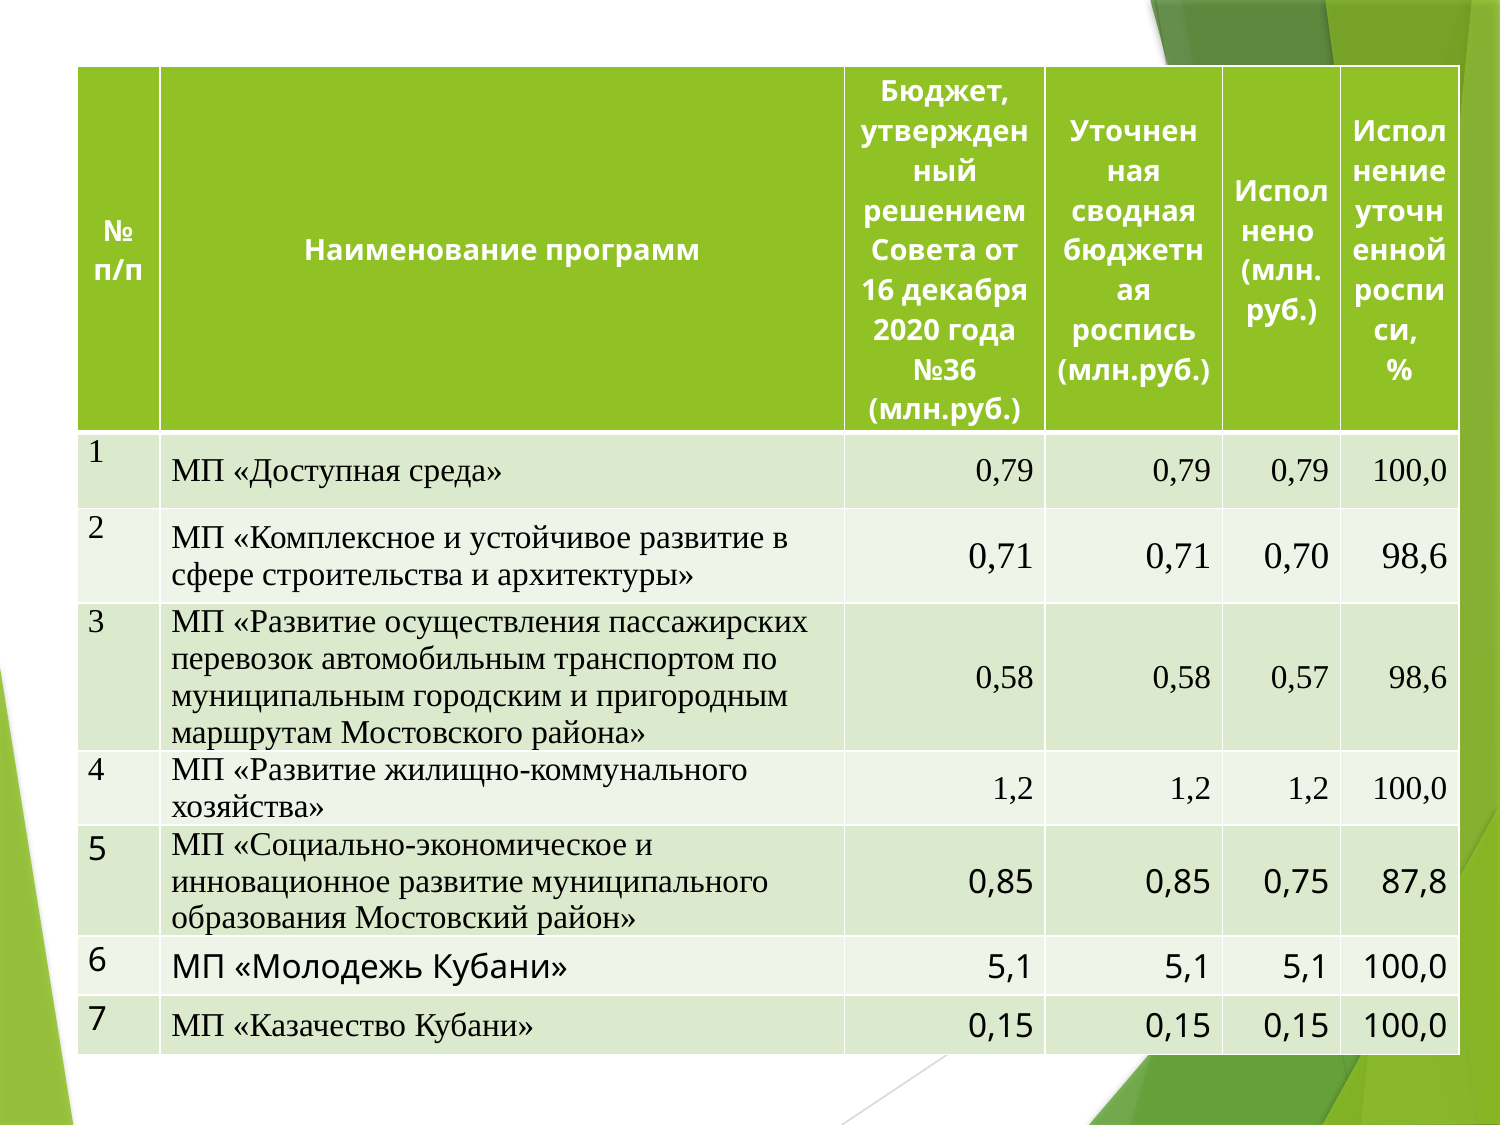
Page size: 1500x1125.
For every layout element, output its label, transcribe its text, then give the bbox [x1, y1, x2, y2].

table_cell 0,71 [1046, 509, 1222, 602]
table_cell 0,79 [1223, 435, 1340, 508]
table_cell МП «Социально-экономическое и инновационное развитие муниципального образования Мостовский район» [161, 826, 844, 935]
table_cell 0,85 [1046, 826, 1222, 935]
table_cell 7 [78, 996, 159, 1054]
table_cell 100,0 [1341, 752, 1458, 824]
table_cell МП «Доступная среда» [161, 435, 844, 508]
table_cell 100,0 [1341, 937, 1458, 994]
table_cell 0,79 [845, 435, 1044, 508]
table_cell 98,6 [1341, 509, 1458, 602]
table_cell 6 [78, 937, 159, 994]
table_cell 0,15 [845, 996, 1044, 1054]
table_cell 0,58 [845, 604, 1044, 750]
table_header Наименование программ [161, 67, 844, 430]
table_header Уточнен ная сводная бюджетная роспись (млн.руб.) [1046, 67, 1222, 430]
table_cell 3 [78, 604, 159, 750]
table_cell 0,75 [1223, 826, 1340, 935]
table_cell 0,15 [1223, 996, 1340, 1054]
table_cell 5 [78, 826, 159, 935]
table_cell 4 [78, 752, 159, 824]
table_header Исполнение уточненной росписи, % [1341, 67, 1458, 430]
table_cell 5,1 [1046, 937, 1222, 994]
table_cell 0,71 [845, 509, 1044, 602]
table_cell 98,6 [1341, 604, 1458, 750]
table_cell 5,1 [1223, 937, 1340, 994]
table_cell 0,70 [1223, 509, 1340, 602]
table_cell 100,0 [1341, 435, 1458, 508]
table_cell 1,2 [845, 752, 1044, 824]
table_cell МП «Молодежь Кубани» [161, 937, 844, 994]
table_cell МП «Казачество Кубани» [161, 996, 844, 1054]
table_cell МП «Развитие осуществления пассажирских перевозок автомобильным транспортом по муниципальным городским и пригородным маршрутам Мостовского района» [161, 604, 844, 750]
table_cell 0,58 [1046, 604, 1222, 750]
table_cell 0,15 [1046, 996, 1222, 1054]
table_cell 2 [78, 509, 159, 602]
table_cell 1,2 [1223, 752, 1340, 824]
table_cell 5,1 [845, 937, 1044, 994]
table_header № п/п [78, 67, 159, 430]
table_cell 0,85 [845, 826, 1044, 935]
table_header Исполнено (млн. руб.) [1223, 67, 1340, 430]
table_cell 100,0 [1341, 996, 1458, 1054]
table_cell 0,79 [1046, 435, 1222, 508]
table_cell 87,8 [1341, 826, 1458, 935]
table_cell МП «Развитие жилищно-коммунального хозяйства» [161, 752, 844, 824]
table_cell 0,57 [1223, 604, 1340, 750]
table_cell 1 [78, 435, 159, 508]
table_cell МП «Комплексное и устойчивое развитие в сфере строительства и архитектуры» [161, 509, 844, 602]
table_cell 1,2 [1046, 752, 1222, 824]
table_header Бюджет, утвержден ный решением Совета от 16 декабря 2020 года №36 (млн.руб.) [845, 67, 1044, 430]
